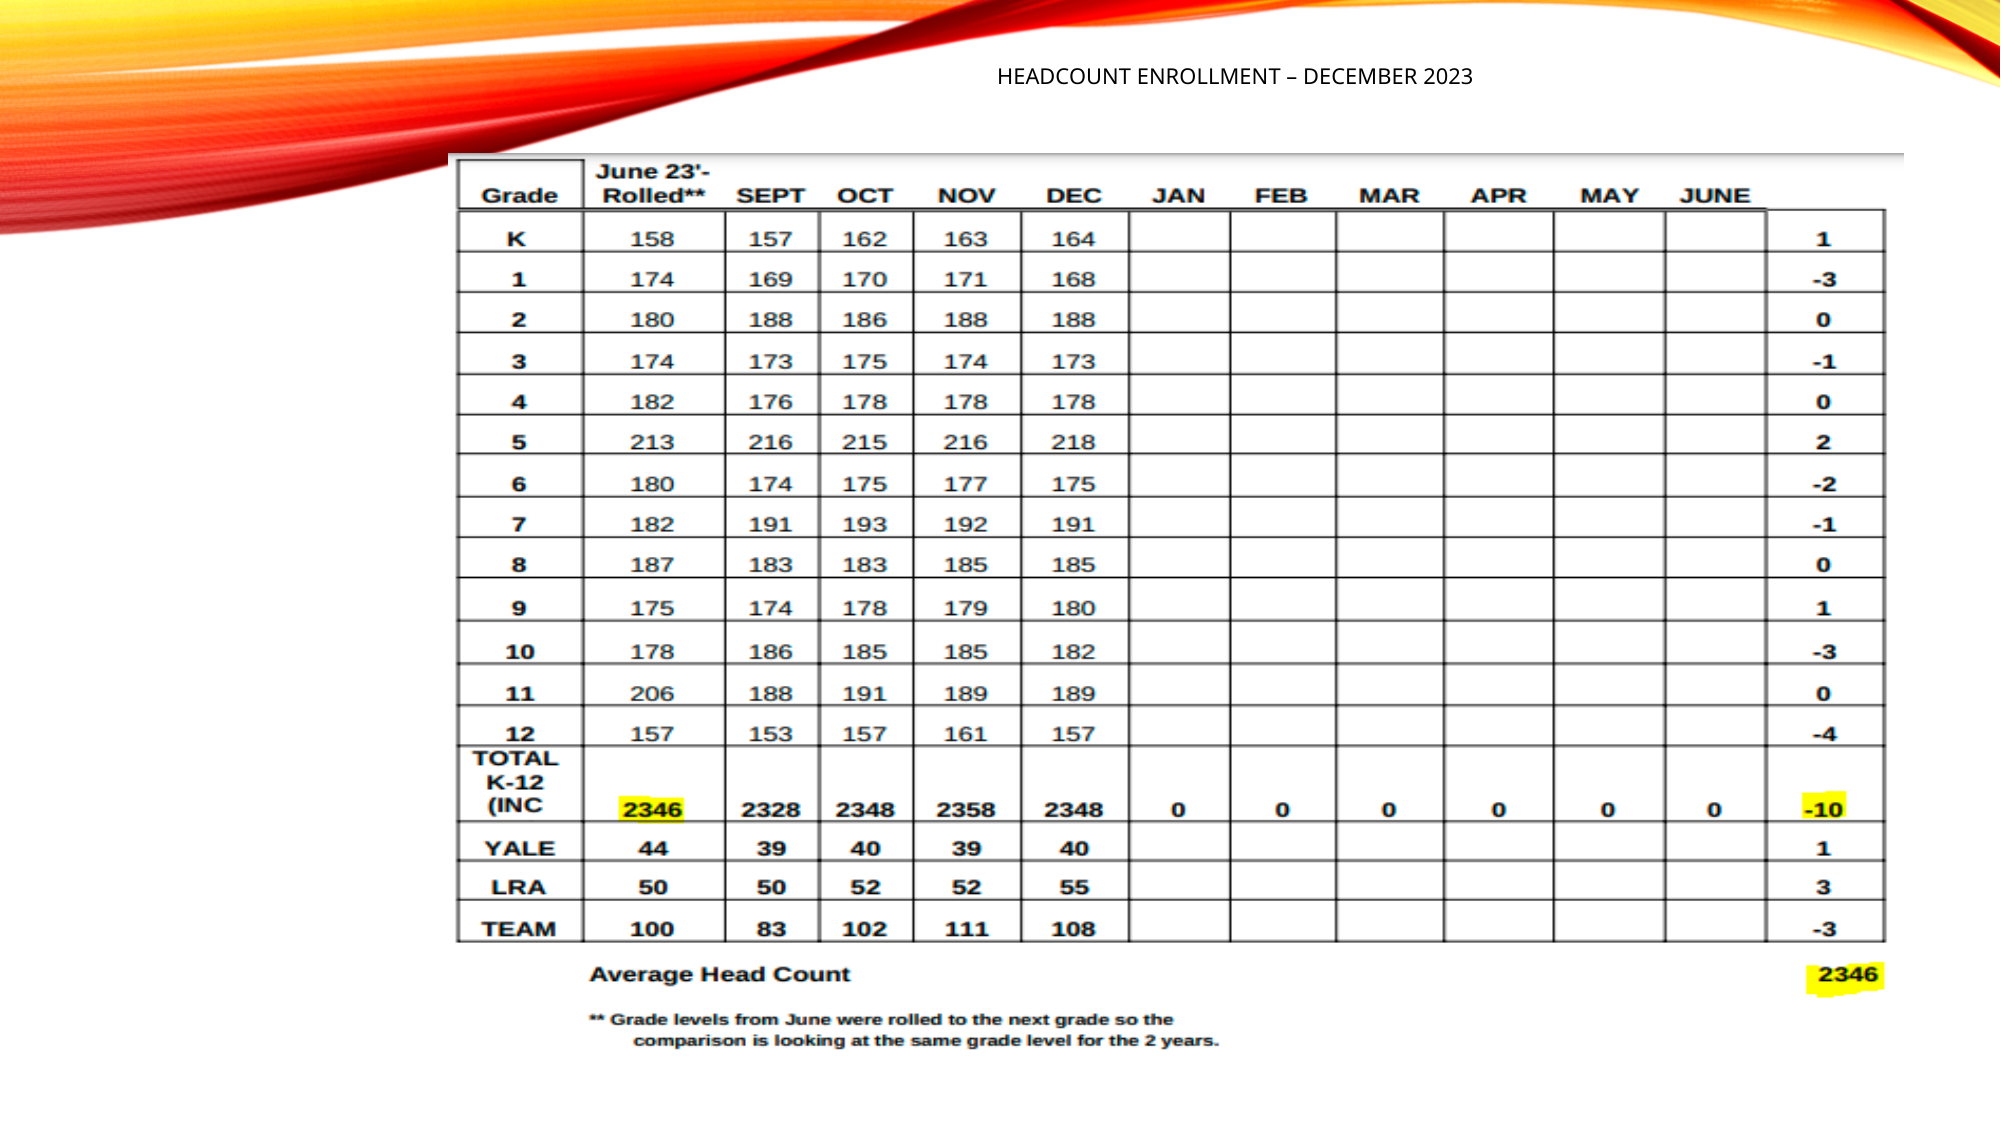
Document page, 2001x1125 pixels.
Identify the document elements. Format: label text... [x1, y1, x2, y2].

picture [0, 0, 2000, 1060]
title HEADCOUNT ENROLLMENT – DECEMBER 2023 [529, 57, 1942, 97]
